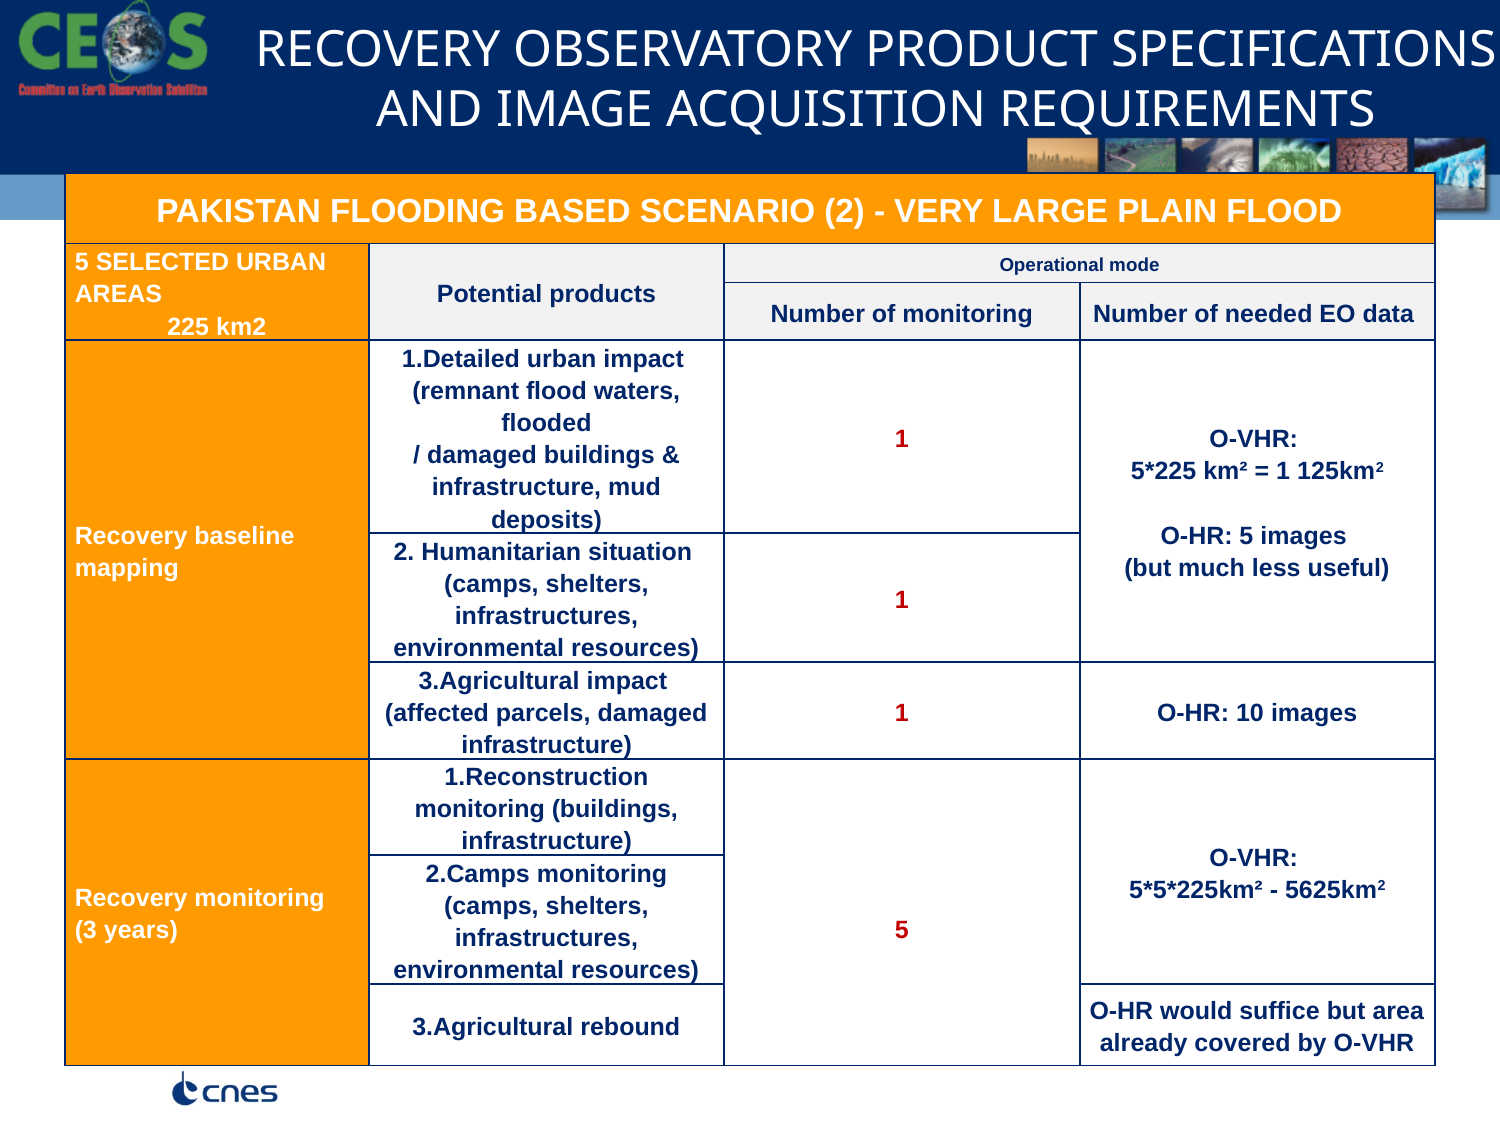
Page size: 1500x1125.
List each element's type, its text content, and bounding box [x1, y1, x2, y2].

picture [0, 0, 1500, 220]
table_cell Operational mode [725, 244, 1434, 282]
table_cell Recovery baseline mapping [66, 341, 368, 758]
table_cell 5 SELECTED URBAN AREAS 225 km2 [66, 244, 368, 339]
table_cell 1.Detailed urban impact (remnant flood waters, flooded / damaged buildings & infrastructure, mud deposits) [370, 341, 723, 532]
table_cell O-HR would suffice but area already covered by O-VHR [1081, 985, 1434, 1065]
table_cell 2.Camps monitoring (camps, shelters, infrastructures, environmental resources) [370, 856, 723, 983]
picture [170, 1070, 278, 1106]
table_cell 1 [725, 663, 1079, 758]
table_cell 5 [725, 760, 1079, 1065]
table_cell 3.Agricultural impact (affected parcels, damaged infrastructure) [370, 663, 723, 758]
table_cell 2. Humanitarian situation (camps, shelters, infrastructures, environmental resources) [370, 534, 723, 661]
table_header PAKISTAN FLOODING BASED SCENARIO (2) - VERY LARGE PLAIN FLOOD [66, 174, 1434, 243]
table_cell O-HR: 10 images [1081, 663, 1434, 758]
text_box RECOVERY OBSERVATORY PRODUCT SPECIFICATIONS AND IMAGE ACQUISITION REQUIREMENTS [224, 8, 1500, 144]
table_cell Number of monitoring [725, 283, 1079, 339]
table_cell O-VHR: 5*5*225km² - 5625km2 [1081, 760, 1434, 983]
table_cell Recovery monitoring (3 years) [66, 760, 368, 1065]
table_cell 1 [725, 534, 1079, 661]
table_cell Number of needed EO data [1081, 283, 1434, 339]
table_cell 3.Agricultural rebound [370, 985, 723, 1065]
table_cell 1.Reconstruction monitoring (buildings, infrastructure) [370, 760, 723, 854]
table_cell Potential products [370, 244, 723, 339]
table_cell 1 [725, 341, 1079, 532]
table_cell O-VHR: 5*225 km² = 1 125km2 O-HR: 5 images (but much less useful) [1081, 341, 1434, 661]
